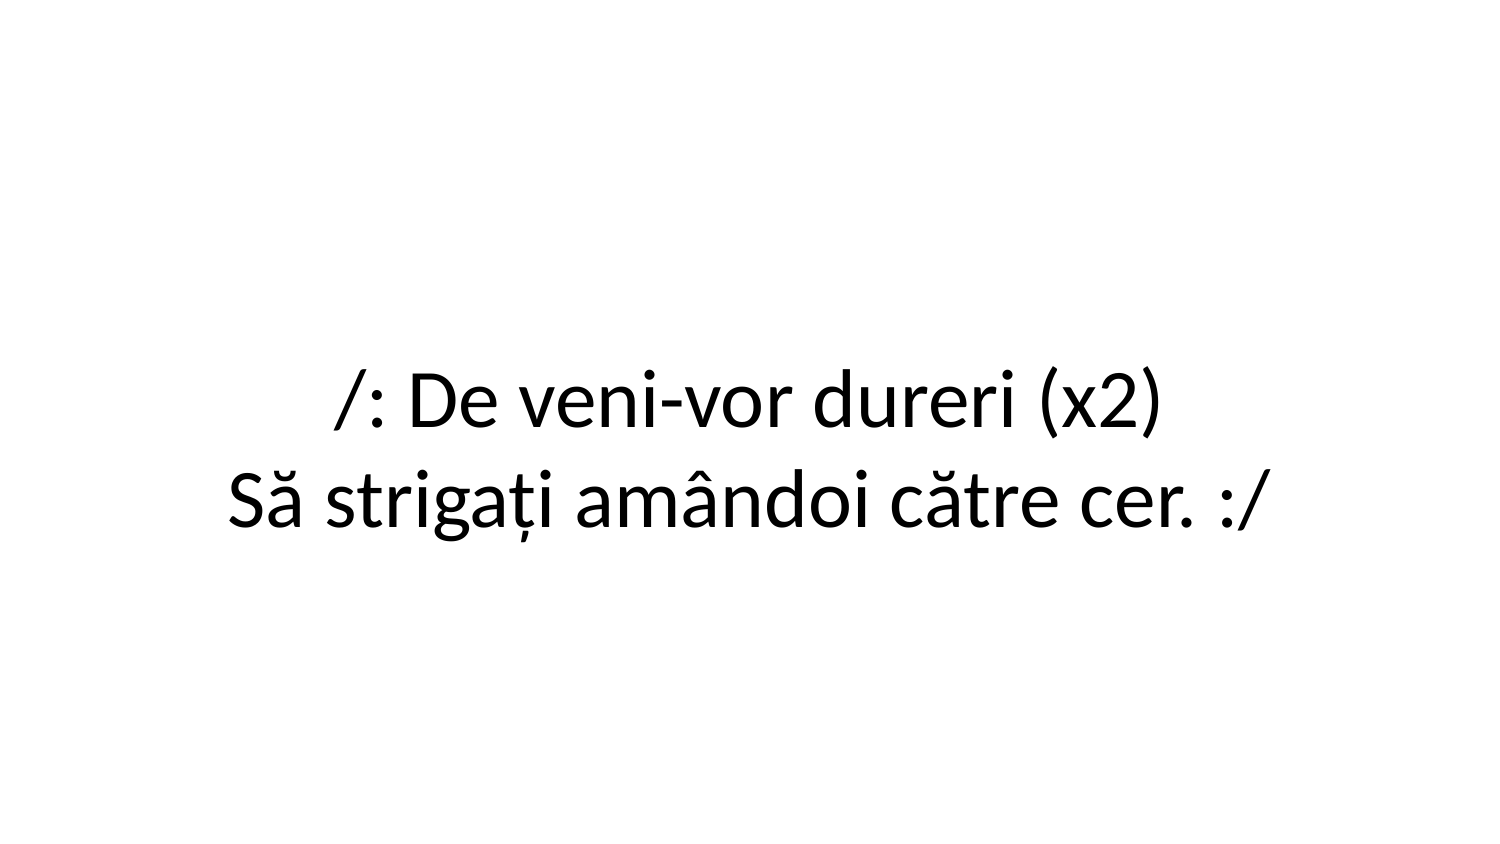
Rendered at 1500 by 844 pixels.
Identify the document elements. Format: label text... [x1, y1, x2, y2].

text_box /: De veni-vor dureri (x2) Să strigați amândoi către cer. :/ [212, 292, 1288, 552]
